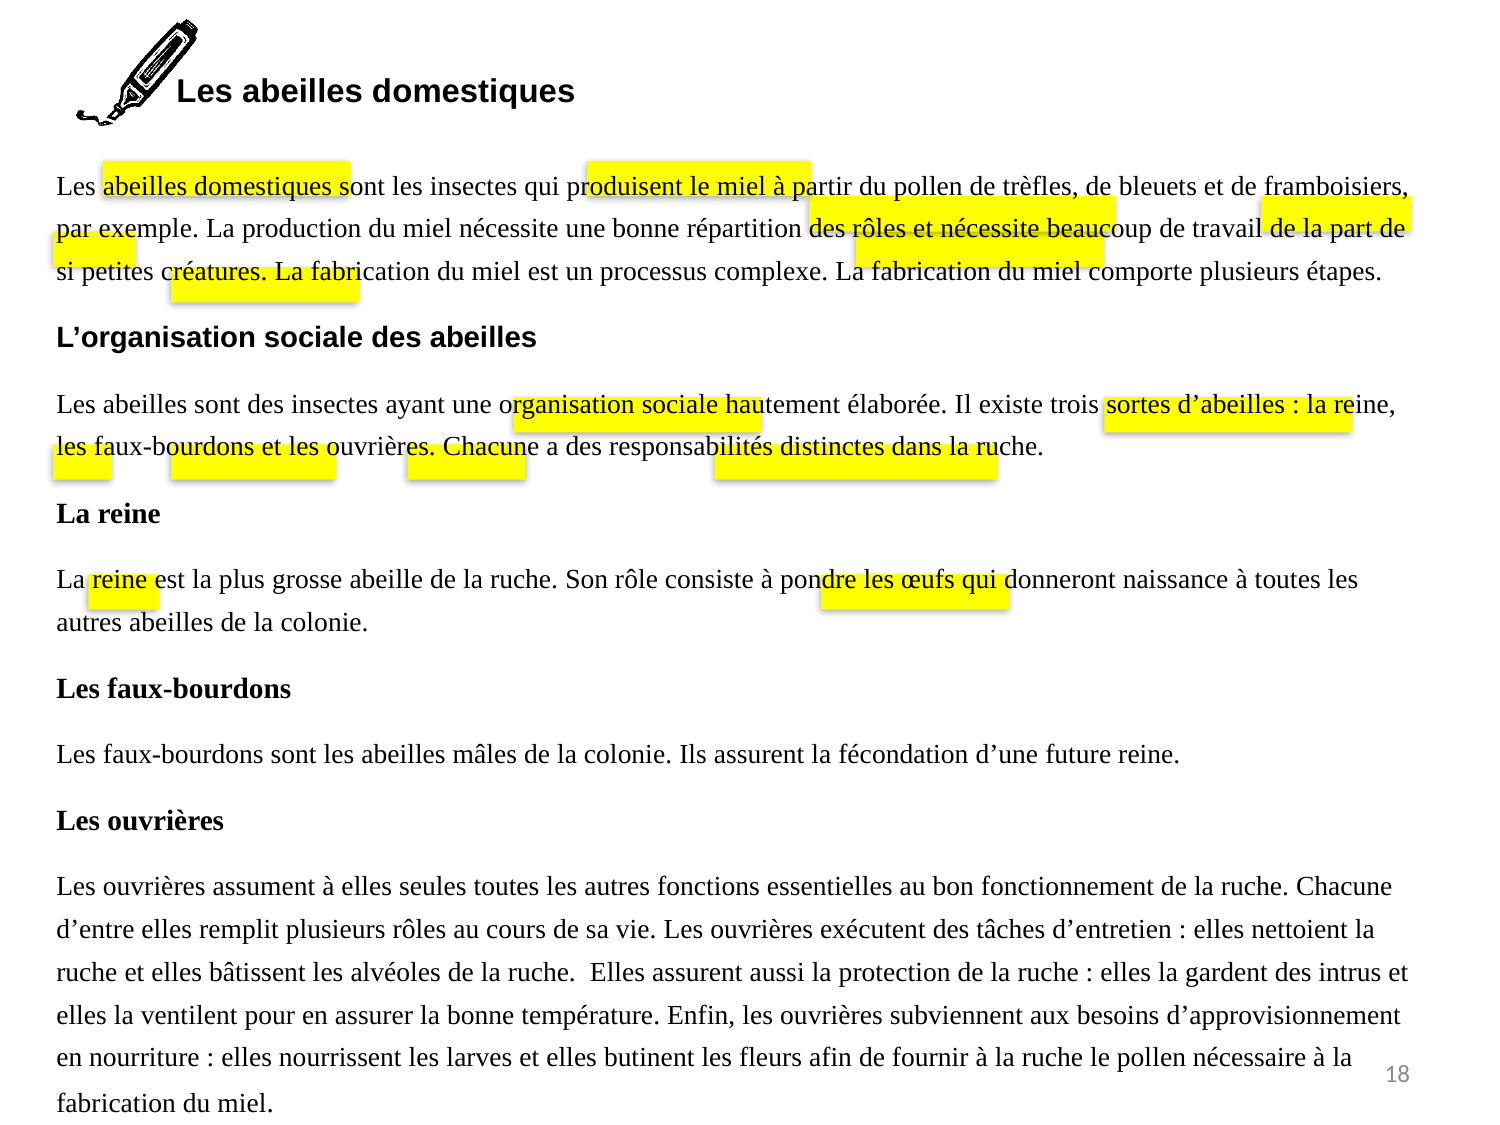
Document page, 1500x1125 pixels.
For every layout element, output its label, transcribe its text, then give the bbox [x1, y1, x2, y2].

list Les abeilles domestiques Les abeilles domestiques sont les insectes qui produisent le miel à partir du pollen de trèfles, de bleuets et de framboisiers, par exemple. La production du miel nécessite une bonne répartition des rôles et nécessite beaucoup de travail de la part de si petites créatures. La fabrication du miel est un processus complexe. La fabrication du miel comporte plusieurs étapes. L’organisation sociale des abeilles Les abeilles sont des insectes ayant une organisation sociale hautement élaborée. Il existe trois sortes d’abeilles : la reine, les faux-bourdons et les ouvrières. Chacune a des responsabilités distinctes dans la ruche. La reine La reine est la plus grosse abeille de la ruche. Son rôle consiste à pondre les œufs qui donneront naissance à toutes les autres abeilles de la colonie. Les faux-bourdons Les faux-bourdons sont les abeilles mâles de la colonie. Ils assurent la fécondation d’une future reine. Les ouvrières Les ouvrières assument à elles seules toutes les autres fonctions essentielles au bon fonctionnement de la ruche. Chacune d’entre elles remplit plusieurs rôles au cours de sa vie. Les ouvrières exécutent des tâches d’entretien : elles nettoient la ruche et elles bâtissent les alvéoles de la ruche. Elles assurent aussi la protection de la ruche : elles la gardent des intrus et elles la ventilent pour en assurer la bonne température. Enfin, les ouvrières subviennent aux besoins d’approvisionnement en nourriture : elles nourrissent les larves et elles butinent les fleurs afin de fournir à la ruche le pollen nécessaire à la fabrication du miel. [41, 54, 1447, 1125]
picture [76, 18, 198, 126]
slide_number 18 [1074, 1042, 1425, 1103]
